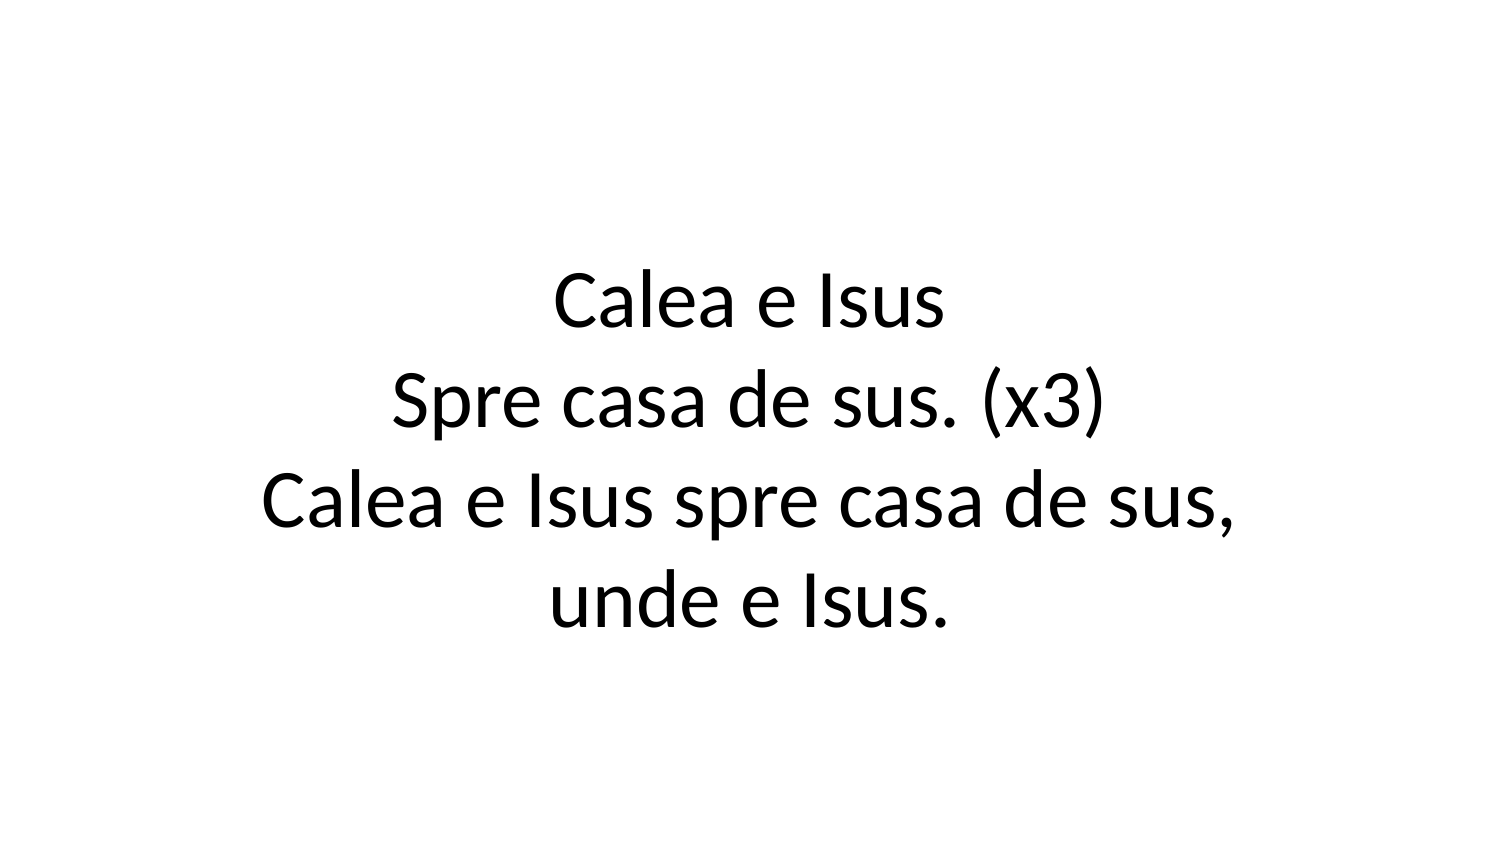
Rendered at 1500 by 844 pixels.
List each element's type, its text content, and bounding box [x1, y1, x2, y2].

text_box Calea e Isus Spre casa de sus. (x3) Calea e Isus spre casa de sus, unde e Isus. [246, 192, 1253, 652]
